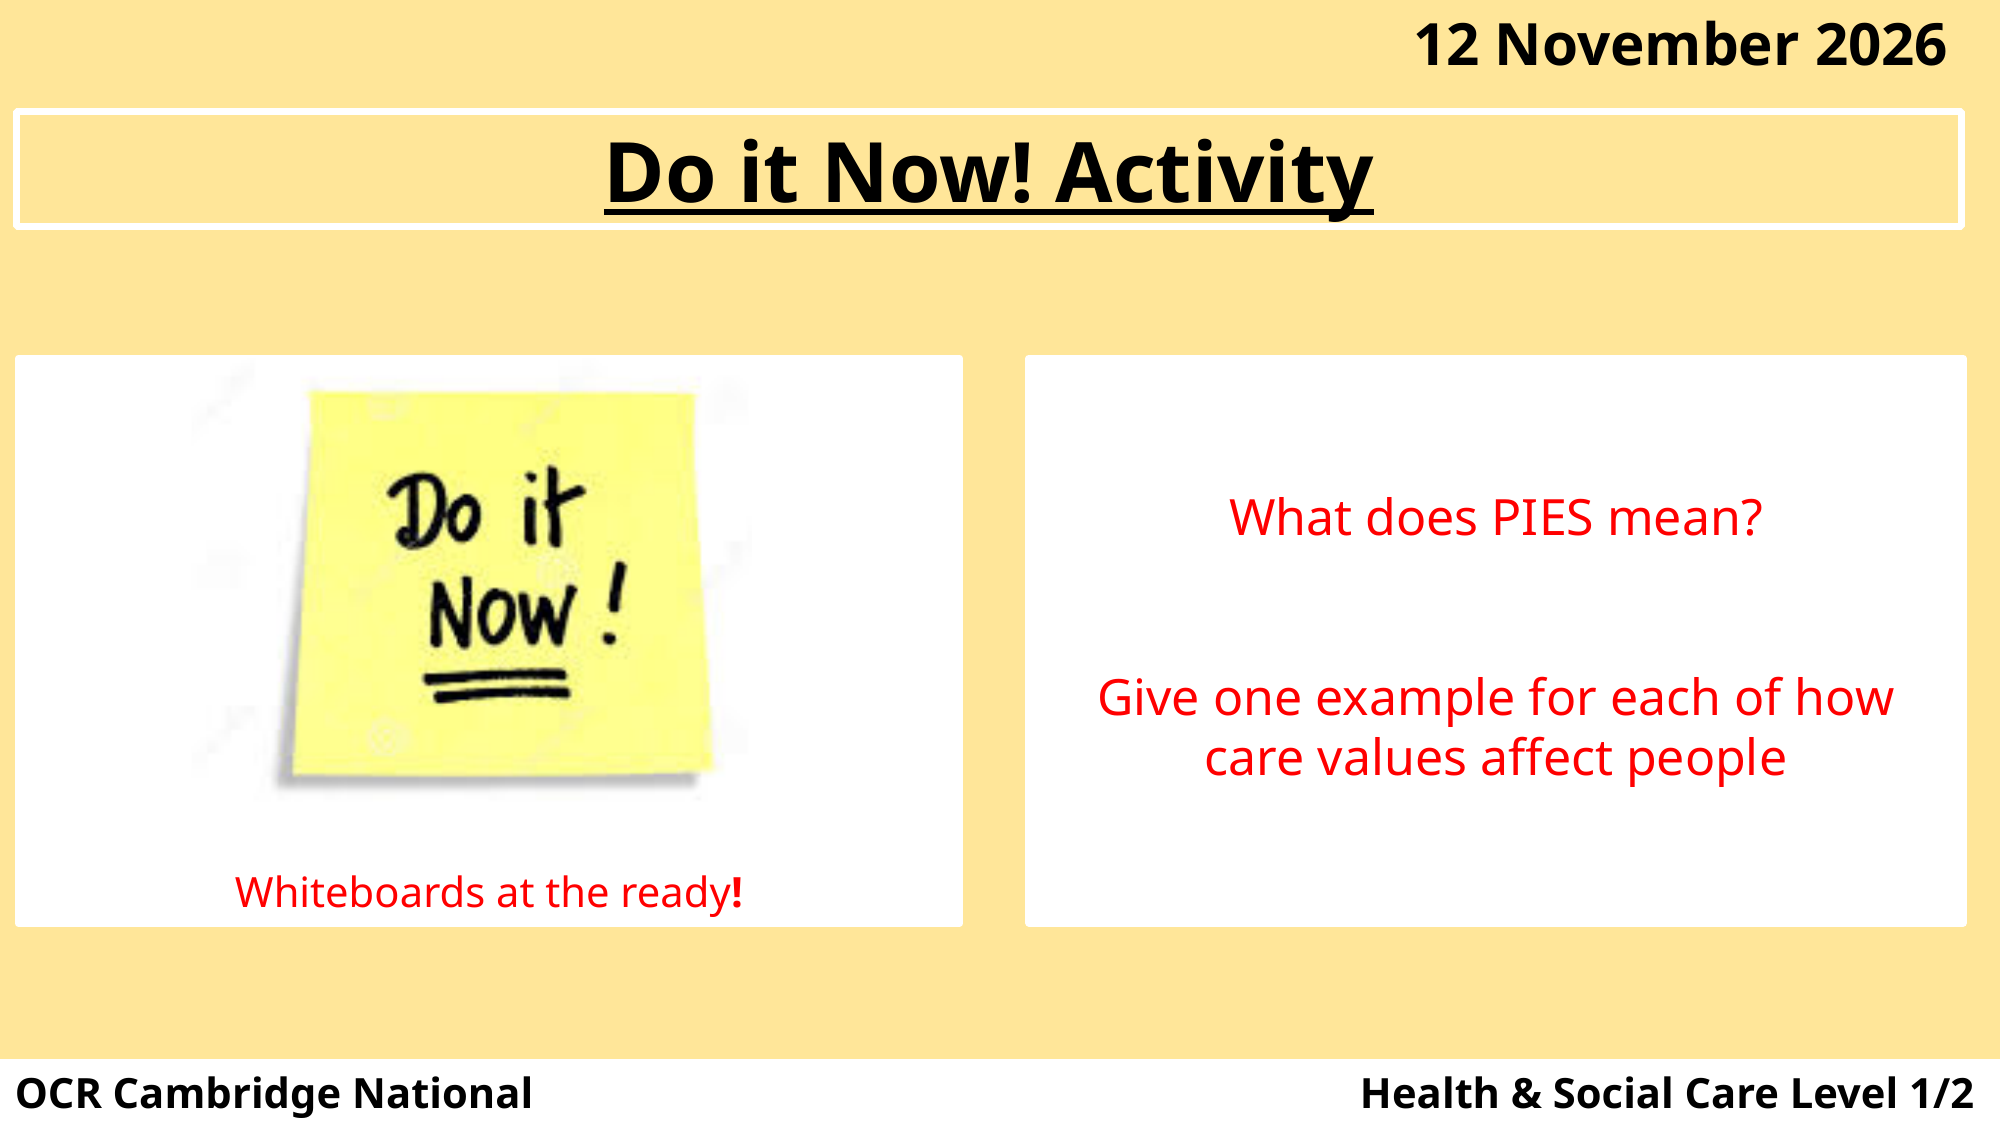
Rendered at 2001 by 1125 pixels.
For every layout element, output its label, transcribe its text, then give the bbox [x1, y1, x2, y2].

text_box Do it Now! Activity [16, 111, 1962, 227]
text_box 28 September 2020 [1205, 0, 1964, 94]
text_box Health & Social Care Level 1/2 [873, 1059, 2000, 1125]
text_box OCR Cambridge National [0, 1059, 873, 1125]
text_box What does PIES mean? Give one example for each of how care values affect people [1028, 358, 1964, 923]
picture [191, 358, 752, 824]
text_box Whiteboards at the ready! [18, 358, 960, 924]
